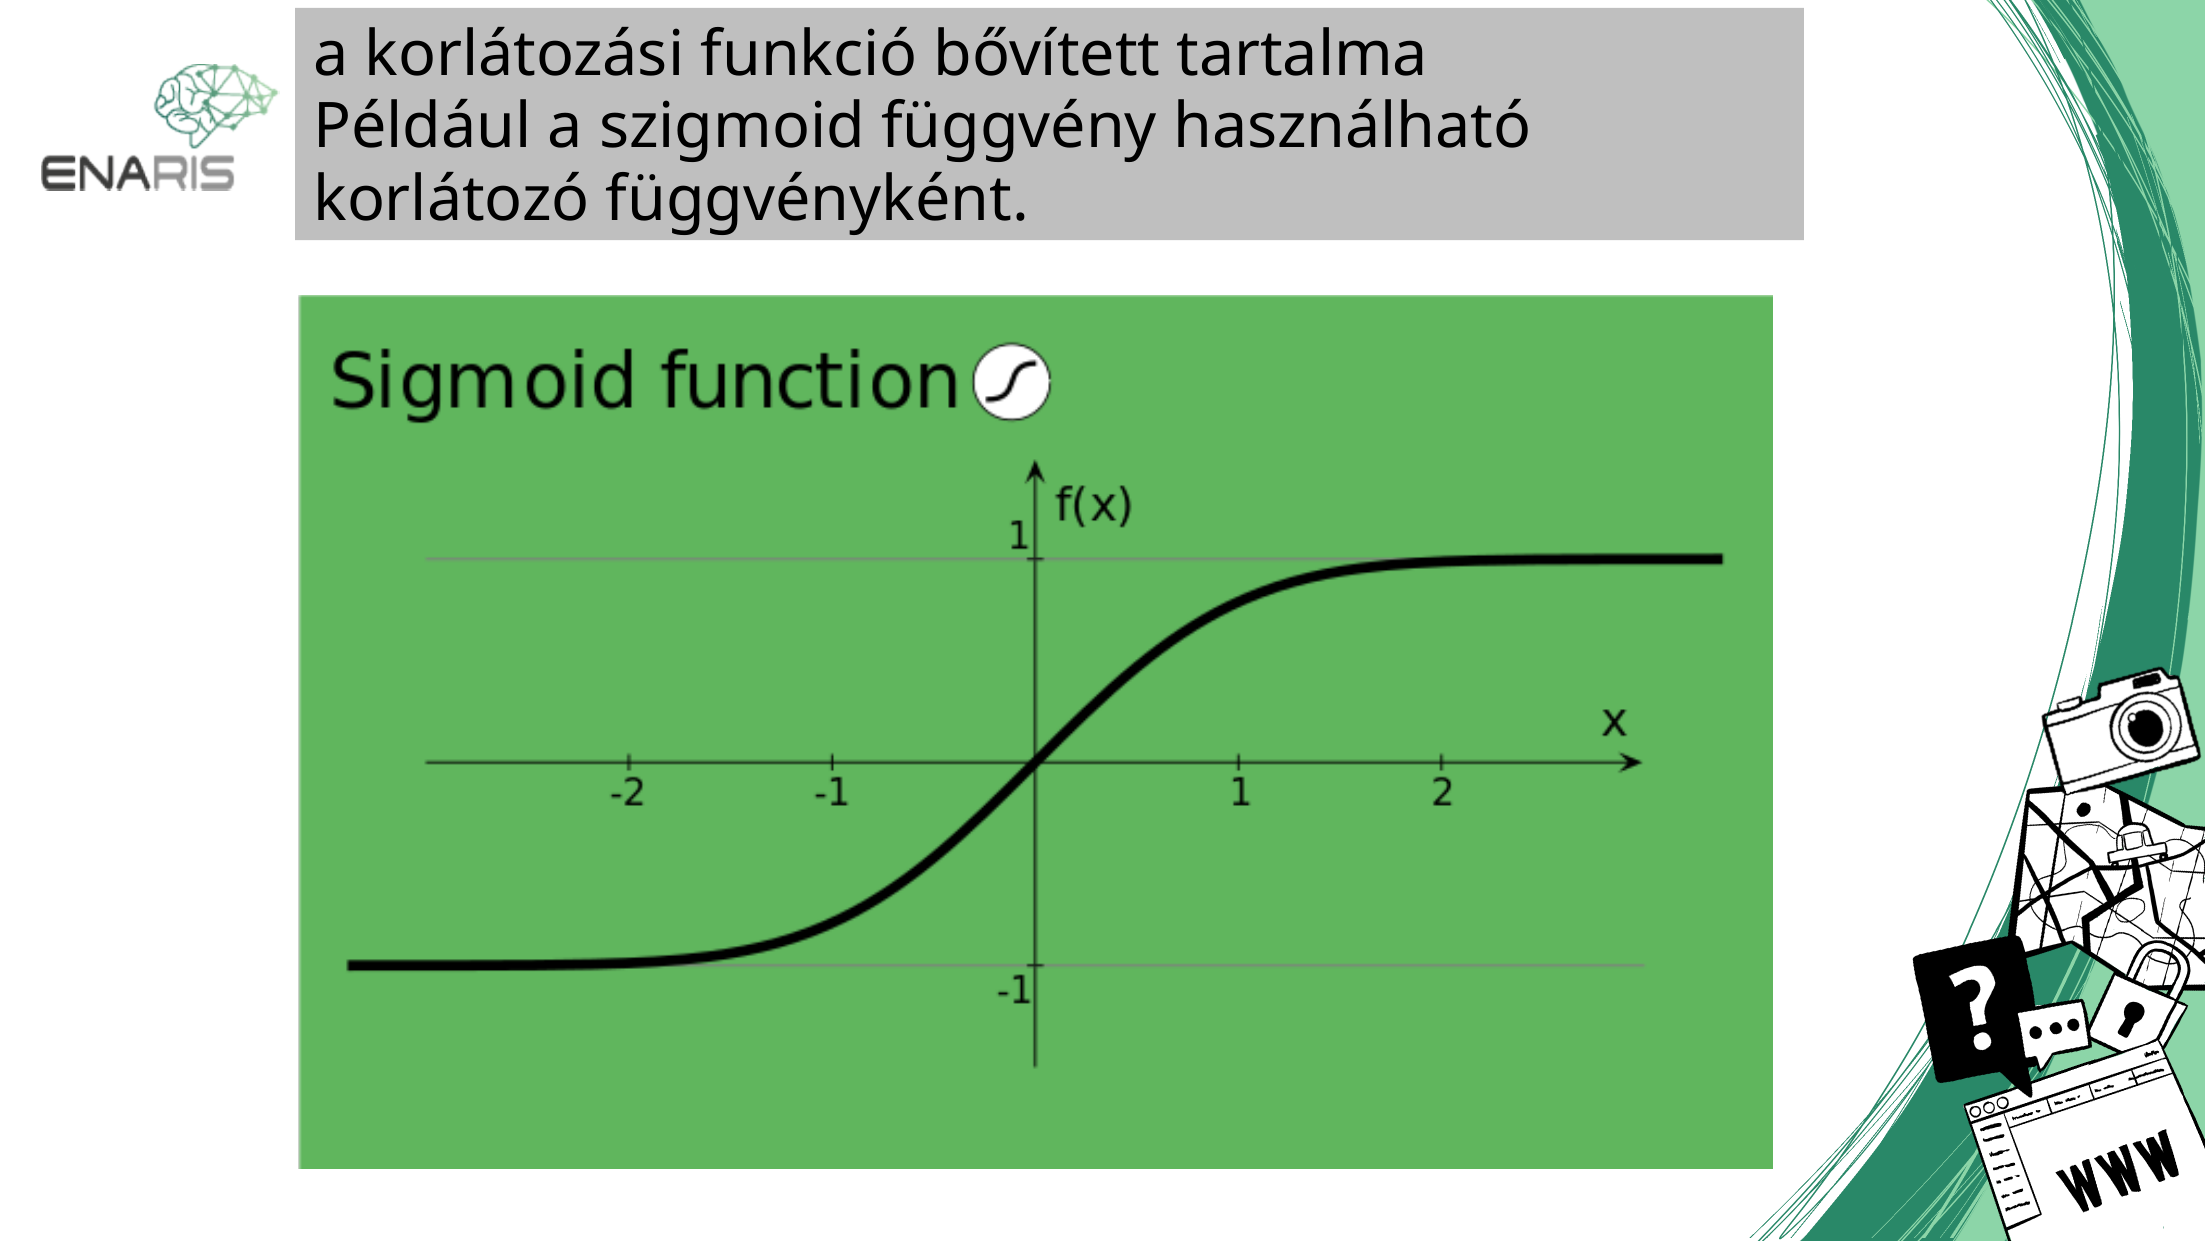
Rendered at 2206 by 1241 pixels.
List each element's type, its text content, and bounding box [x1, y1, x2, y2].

text_box a korlátozási funkció bővített tartalma Például a szigmoid függvény használható korlátozó függvényként. [295, 7, 1804, 241]
text_box [332, 0, 1908, 145]
picture [41, 64, 280, 191]
picture [294, 0, 2205, 1241]
